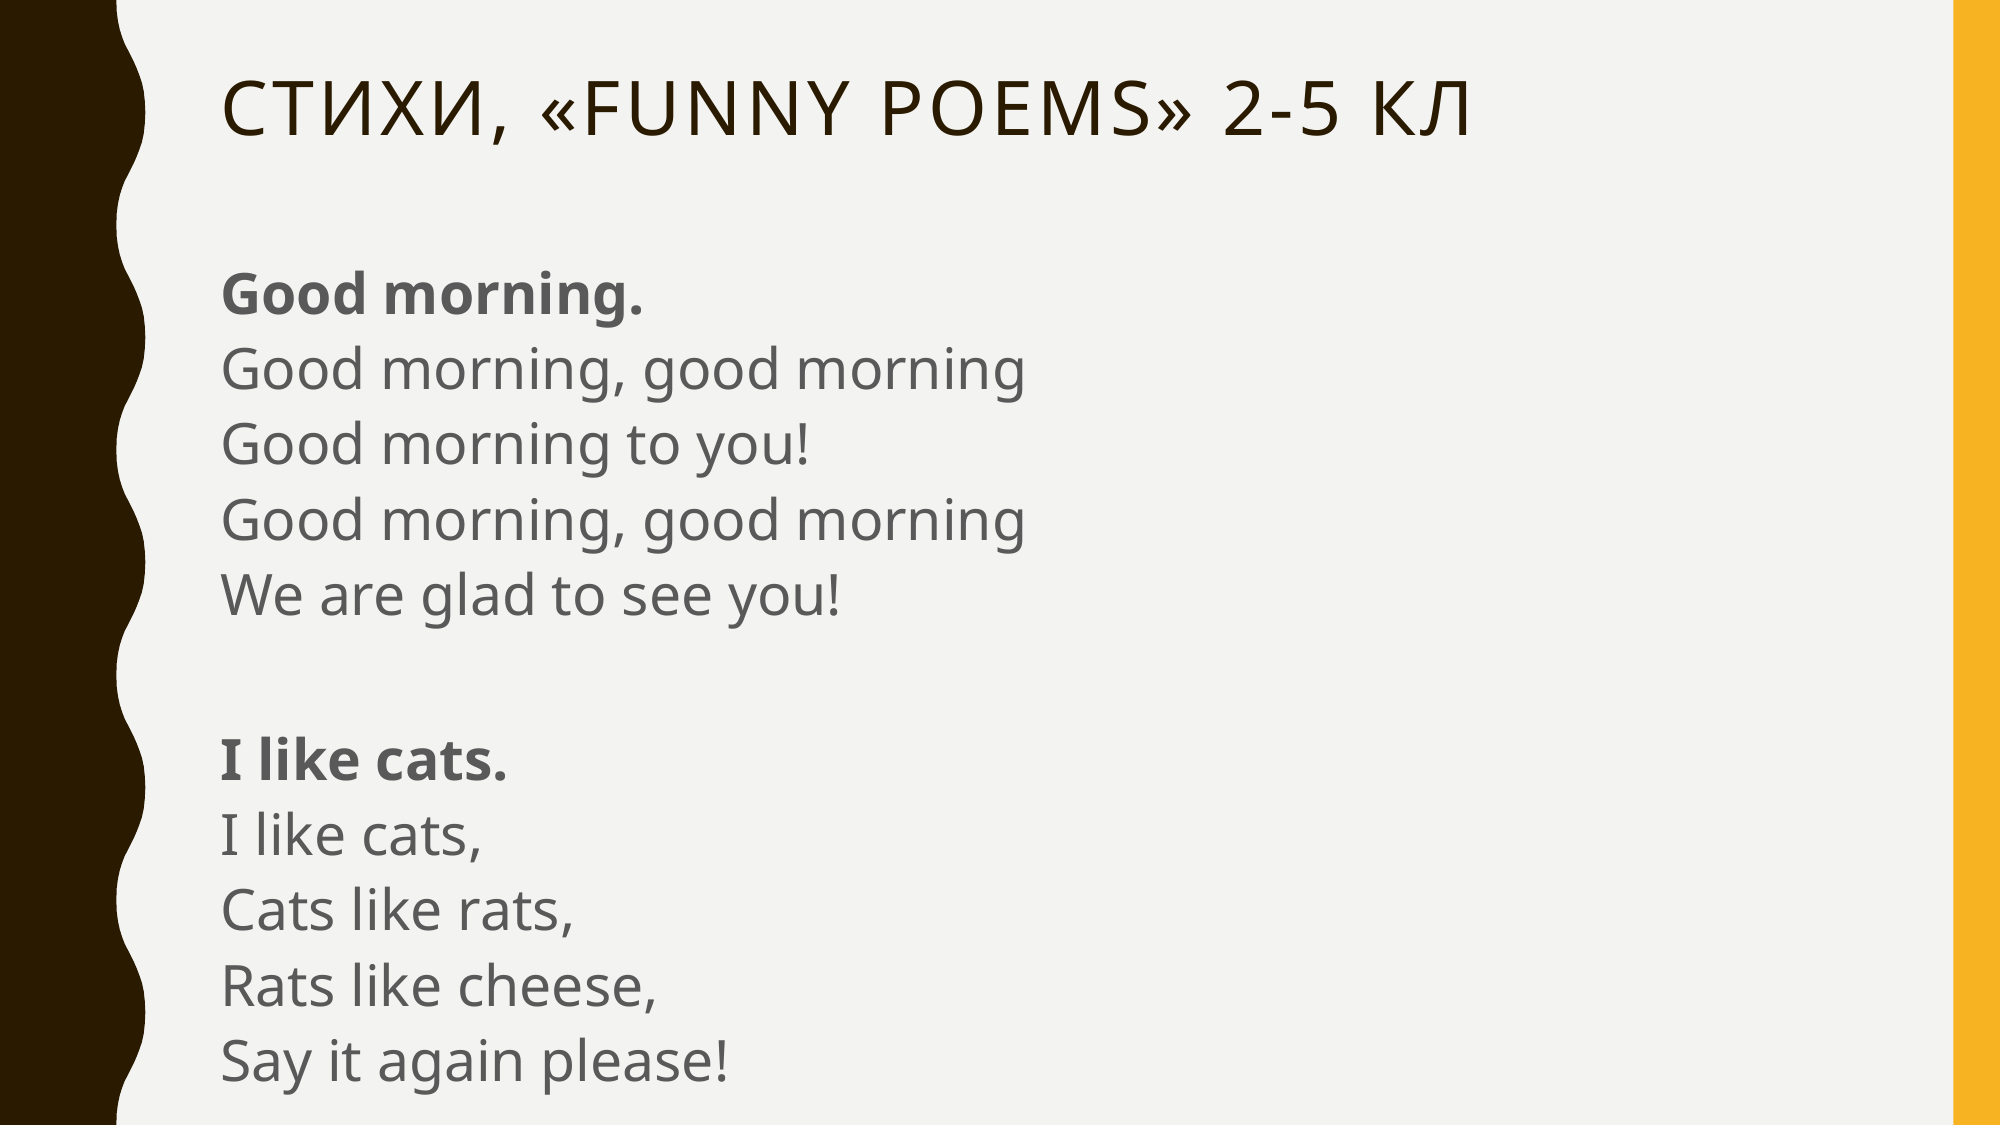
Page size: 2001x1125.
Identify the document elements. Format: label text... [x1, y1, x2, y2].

title Стихи, «Funny poems» 2-5 кл [205, 62, 1875, 160]
list Good morning. Good morning, good morning Good morning to you! Good morning, good morning We are glad to see you! I like cats. I like cats, Cats like rats, Rats like cheese, Say it again please! [205, 160, 1875, 1108]
